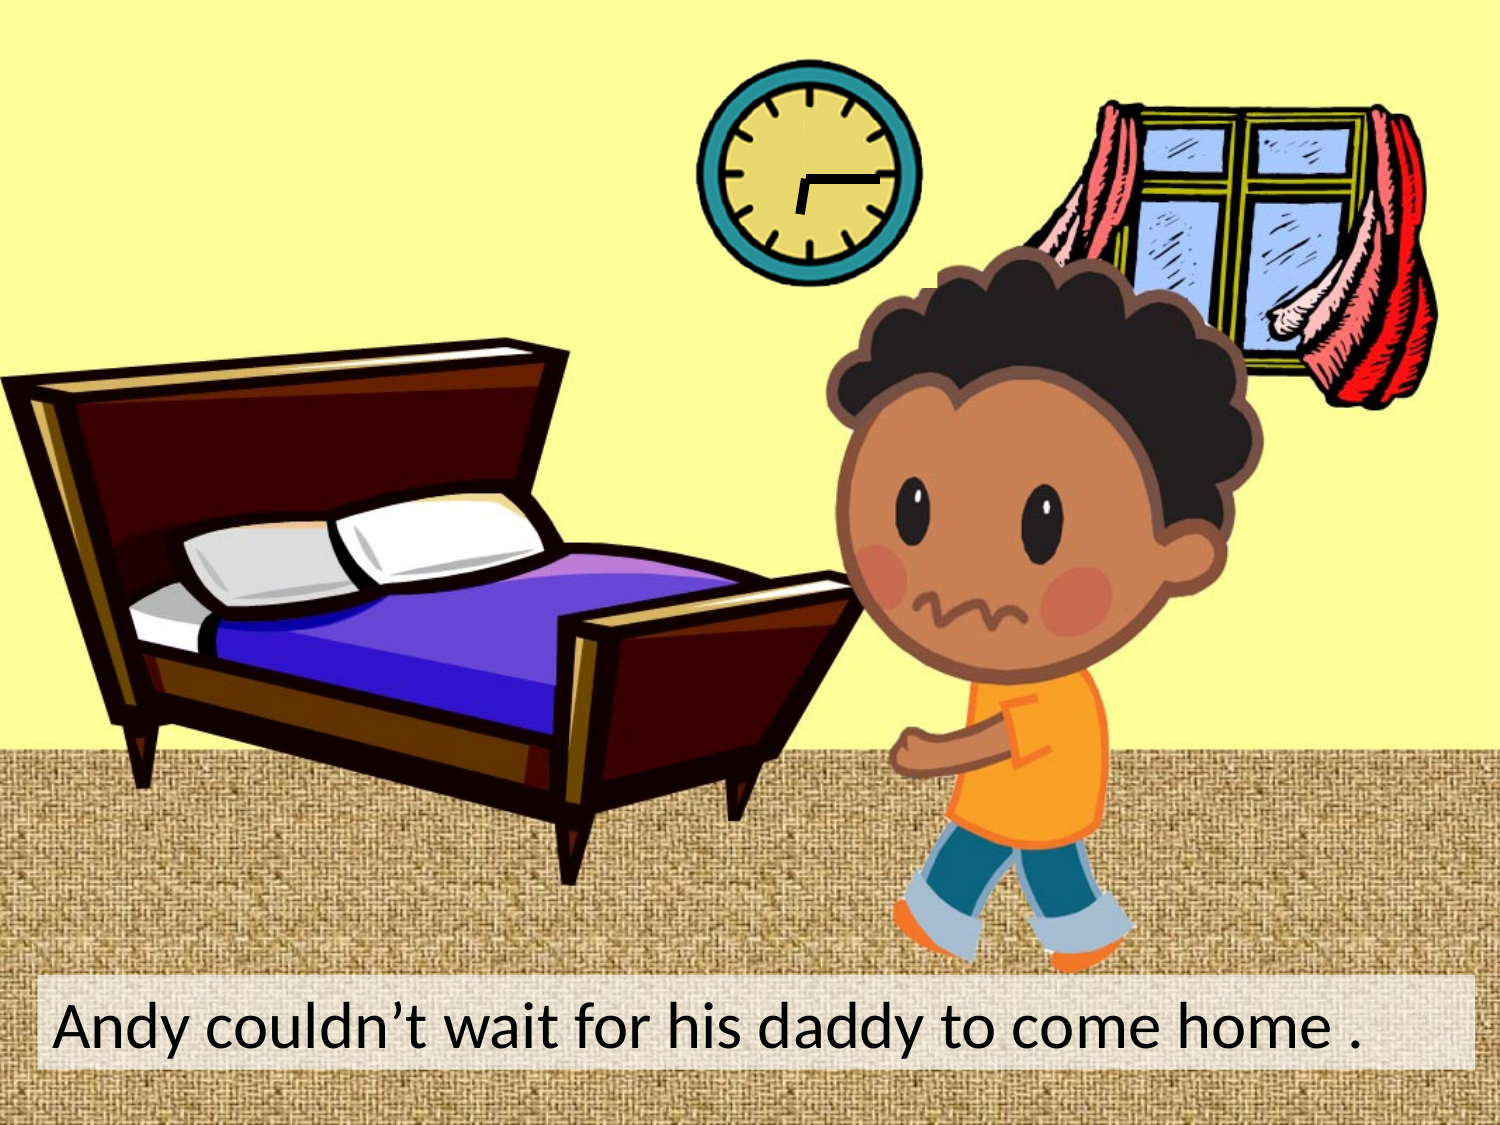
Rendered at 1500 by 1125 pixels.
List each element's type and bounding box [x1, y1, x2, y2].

picture [0, 0, 1500, 1125]
text_box [662, 37, 938, 288]
